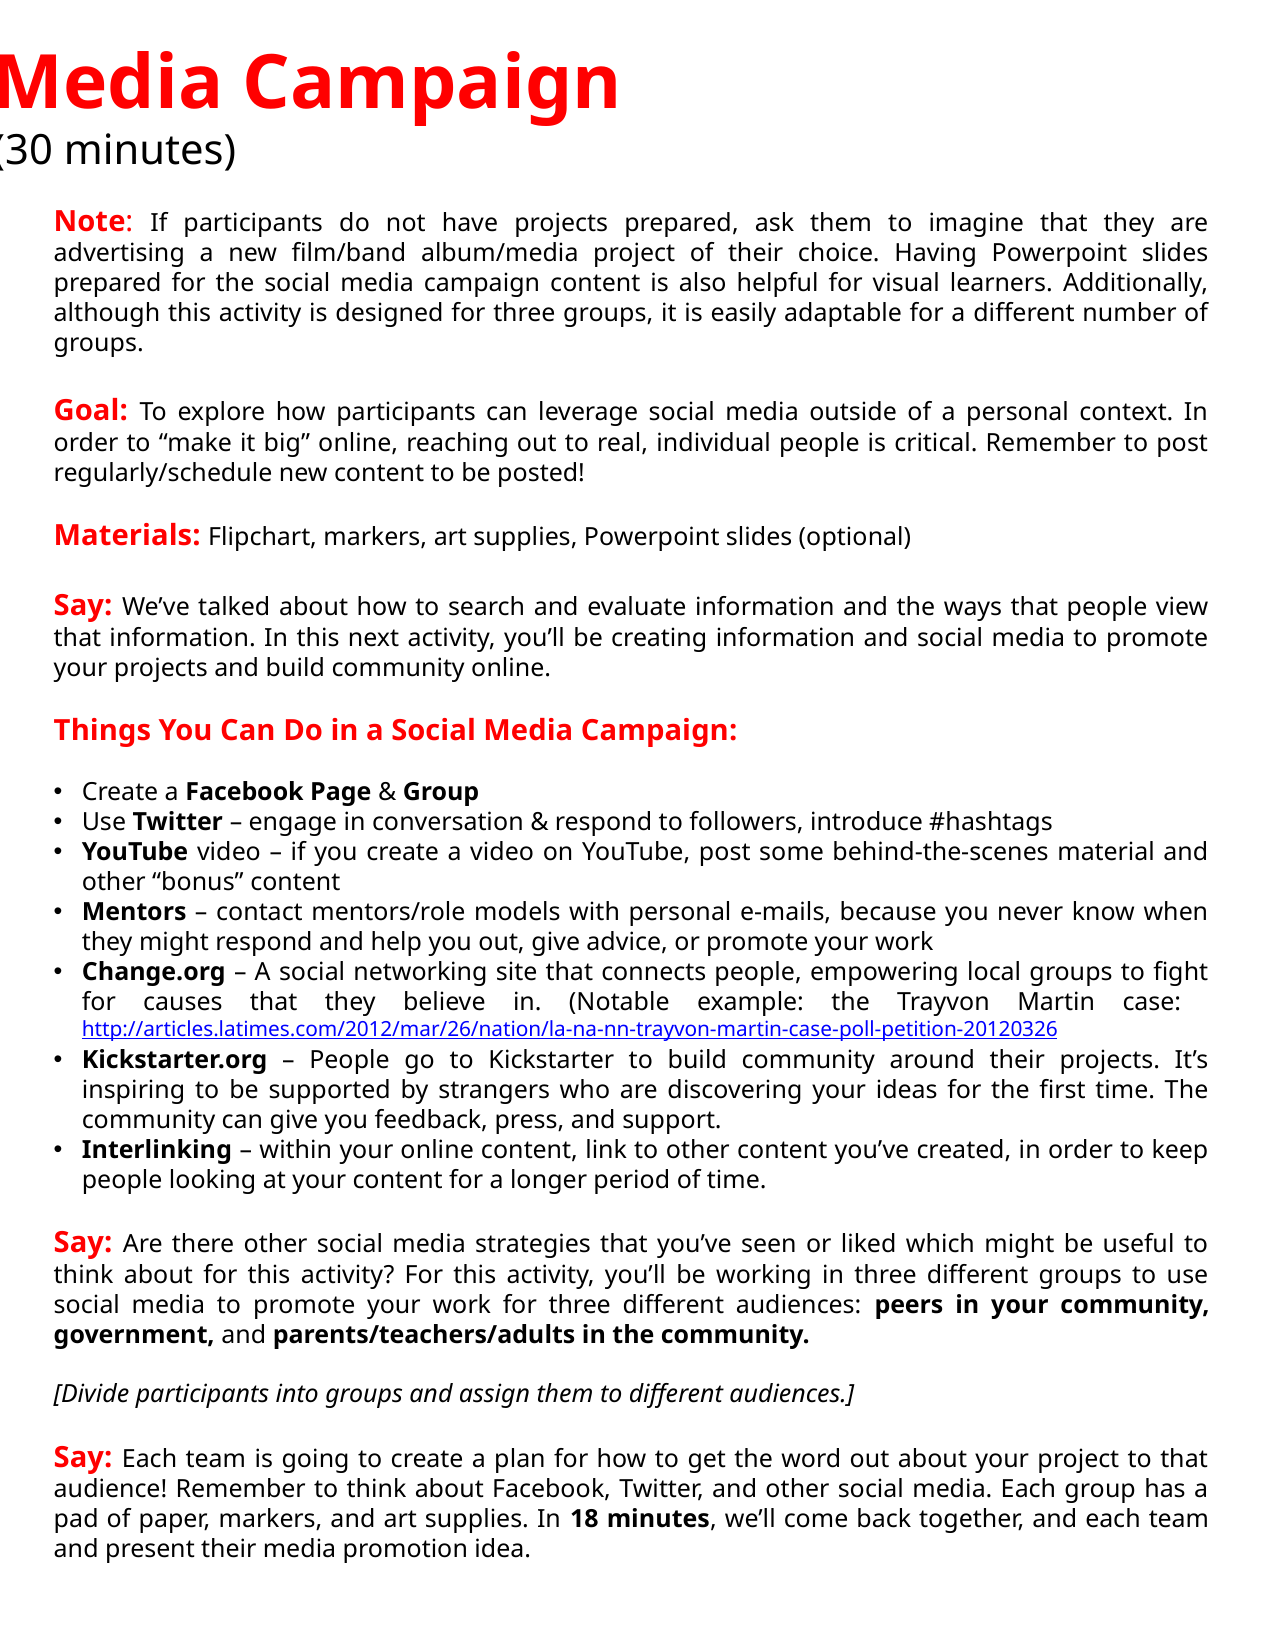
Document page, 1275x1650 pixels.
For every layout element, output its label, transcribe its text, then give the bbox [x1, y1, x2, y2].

text_box Media Campaign (30 minutes) [0, 25, 637, 181]
text_box Note: If participants do not have projects prepared, ask them to imagine that they are advertising a new film/band album/media project of their choice. Having Powerpoint slides prepared for the social media campaign content is also helpful for visual learners. Additionally, although this activity is designed for three groups, it is easily adaptable for a different number of groups. Goal: To explore how participants can leverage social media outside of a personal context. In order to “make it big” online, reaching out to real, individual people is critical. Remember to post regularly/schedule new content to be posted! Materials: Flipchart, markers, art supplies, Powerpoint slides (optional) Say: We’ve talked about how to search and evaluate information and the ways that people view that information. In this next activity, you’ll be creating information and social media to promote your projects and build community online. Things You Can Do in a Social Media Campaign: Create a Facebook Page & Group Use Twitter – engage in conversation & respond to followers, introduce #hashtags YouTube video – if you create a video on YouTube, post some behind-the-scenes material and other “bonus” content Mentors – contact mentors/role models with personal e-mails, because you never know when they might respond and help you out, give advice, or promote your work Change.org – A social networking site that connects people, empowering local groups to fight for causes that they believe in. (Notable example: the Trayvon Martin case: http://articles.latimes.com/2012/mar/26/nation/la-na-nn-trayvon-martin-case-poll-petition-20120326 Kickstarter.org – People go to Kickstarter to build community around their projects. It’s inspiring to be supported by strangers who are discovering your ideas for the first time. The community can give you feedback, press, and support. Interlinking – within your online content, link to other content you’ve created, in order to keep people looking at your content for a longer period of time. Say: Are there other social media strategies that you’ve seen or liked which might be useful to think about for this activity? For this activity, you’ll be working in three different groups to use social media to promote your work for three different audiences: peers in your community, government, and parents/teachers/adults in the community. [Divide participants into groups and assign them to different audiences.] Say: Each team is going to create a plan for how to get the word out about your project to that audience! Remember to think about Facebook, Twitter, and other social media. Each group has a pad of paper, markers, and art supplies. In 18 minutes, we’ll come back together, and each team and present their media promotion idea. [38, 194, 1225, 1650]
